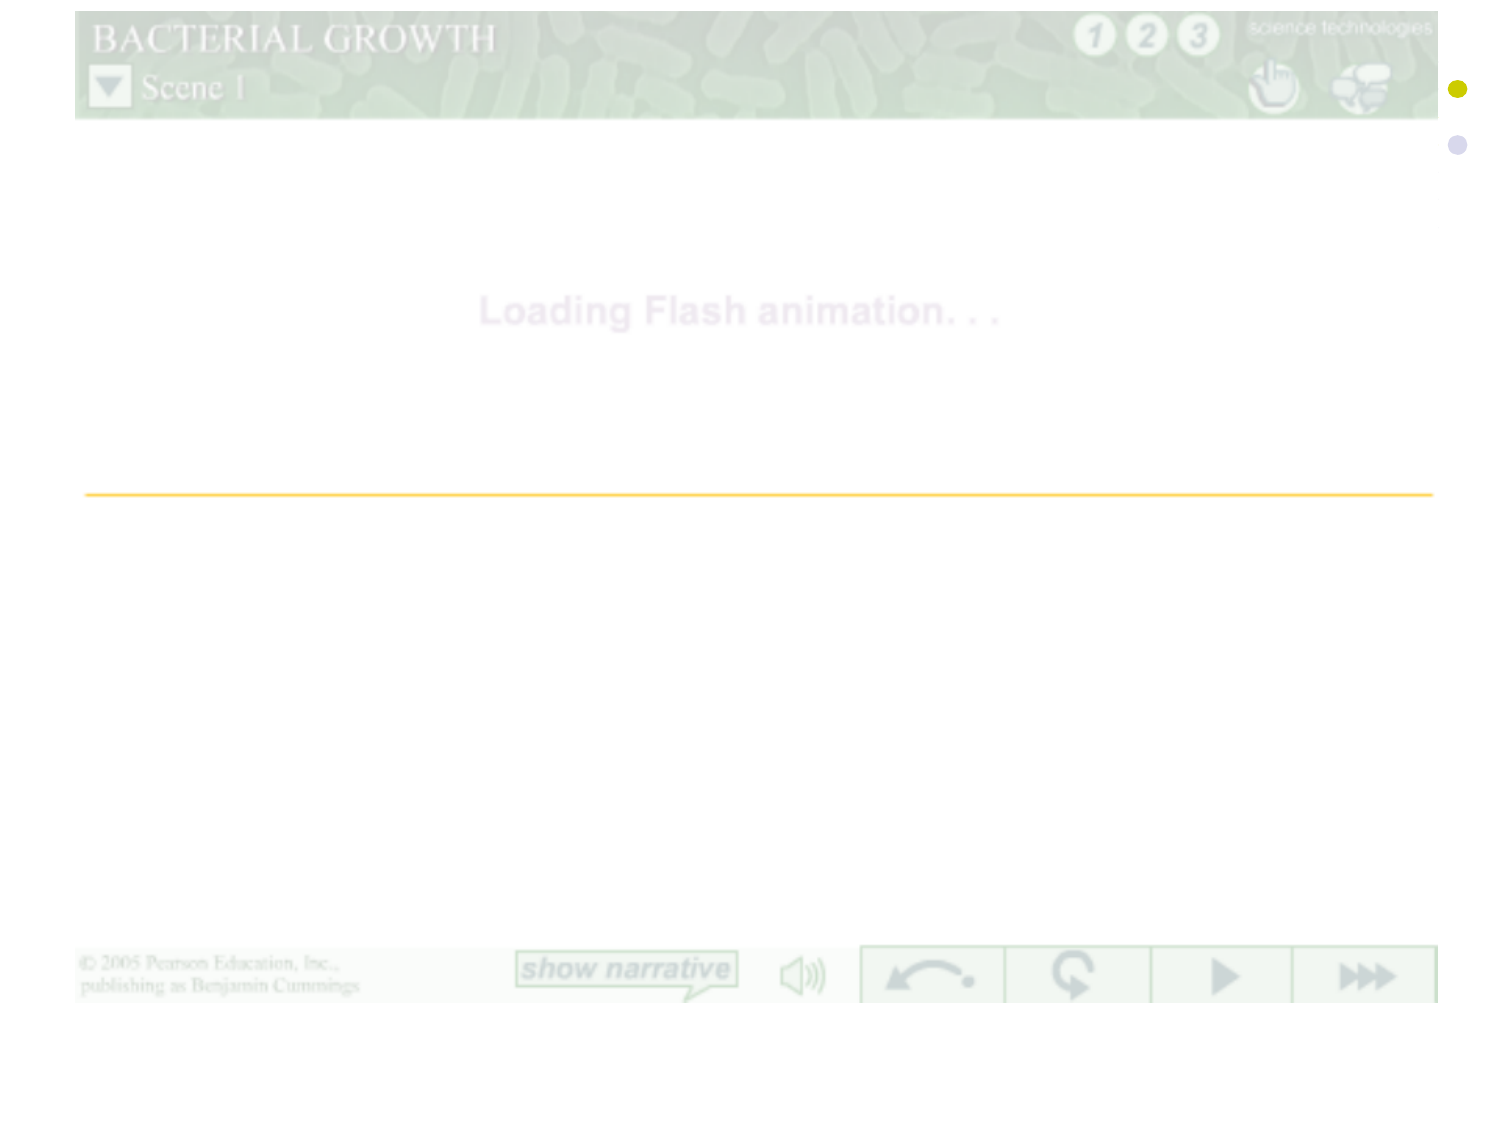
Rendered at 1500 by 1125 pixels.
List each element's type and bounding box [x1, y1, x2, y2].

picture [75, 11, 1438, 1003]
